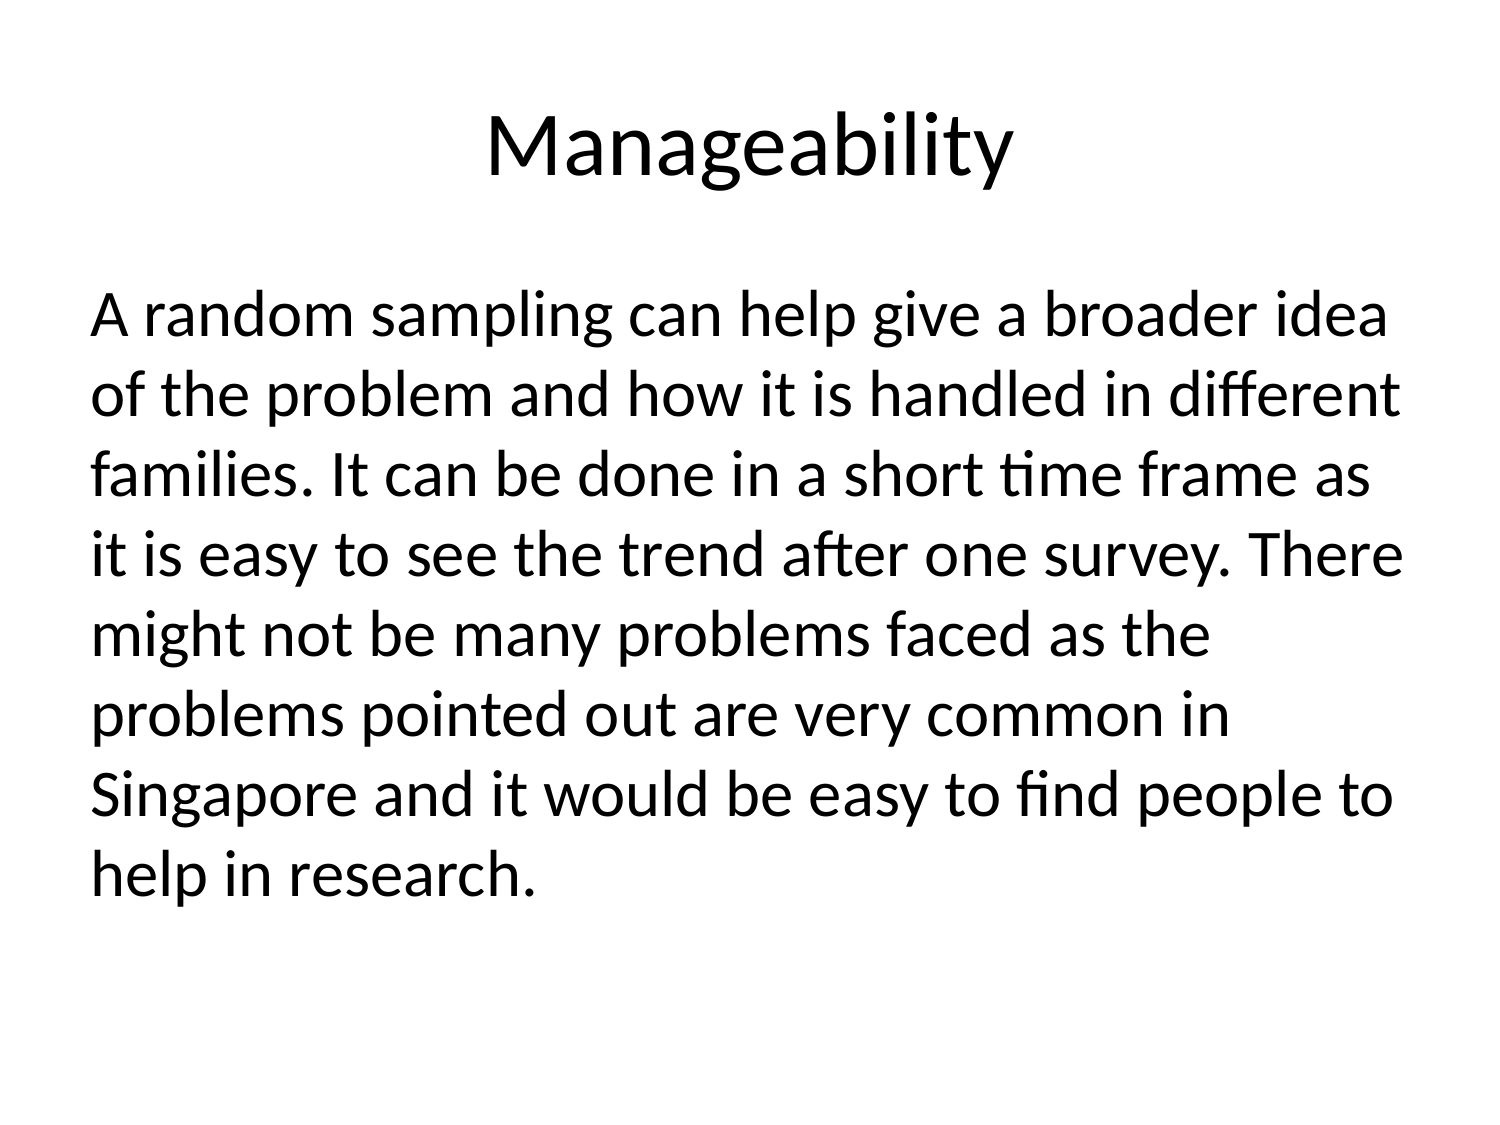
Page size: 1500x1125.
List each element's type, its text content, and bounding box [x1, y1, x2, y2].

title Manageability [75, 45, 1425, 233]
list A random sampling can help give a broader idea of the problem and how it is handled in different families. It can be done in a short time frame as it is easy to see the trend after one survey. There might not be many problems faced as the problems pointed out are very common in Singapore and it would be easy to find people to help in research. [75, 262, 1425, 1005]
